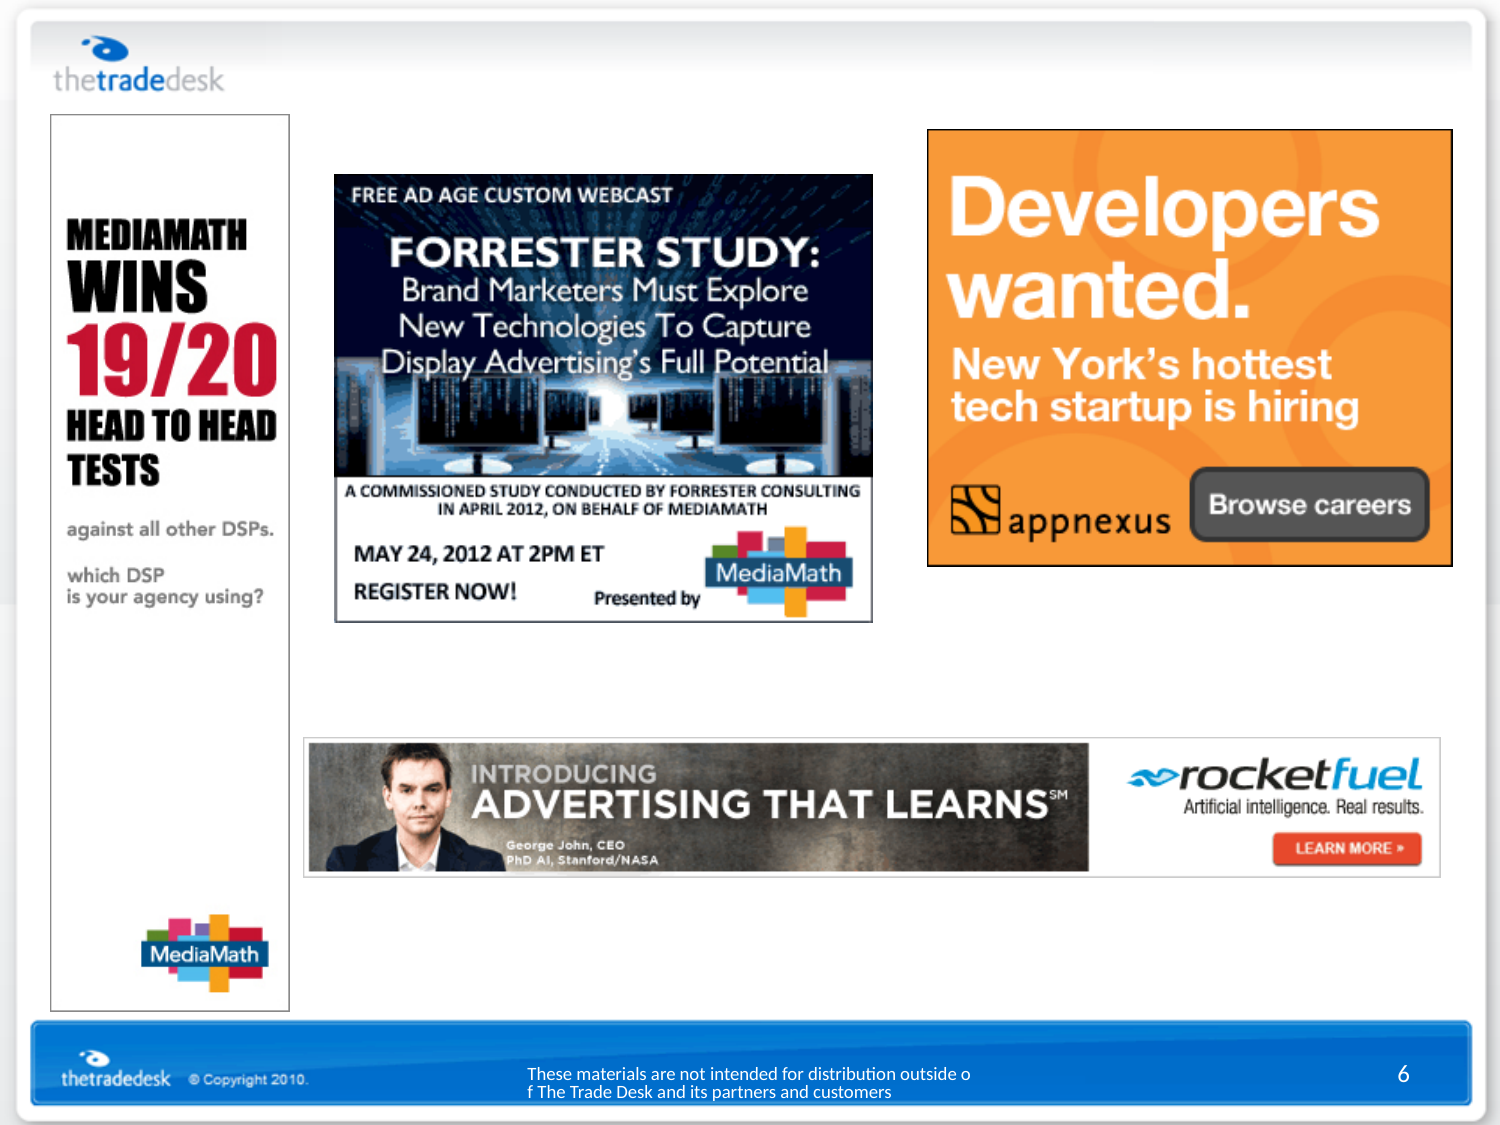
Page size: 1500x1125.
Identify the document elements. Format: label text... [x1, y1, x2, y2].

picture [0, 0, 1500, 1125]
footer These materials are not intended for distribution outside of The Trade Desk and its partners and customers [512, 1042, 988, 1103]
slide_number 6 [1074, 1042, 1425, 1103]
